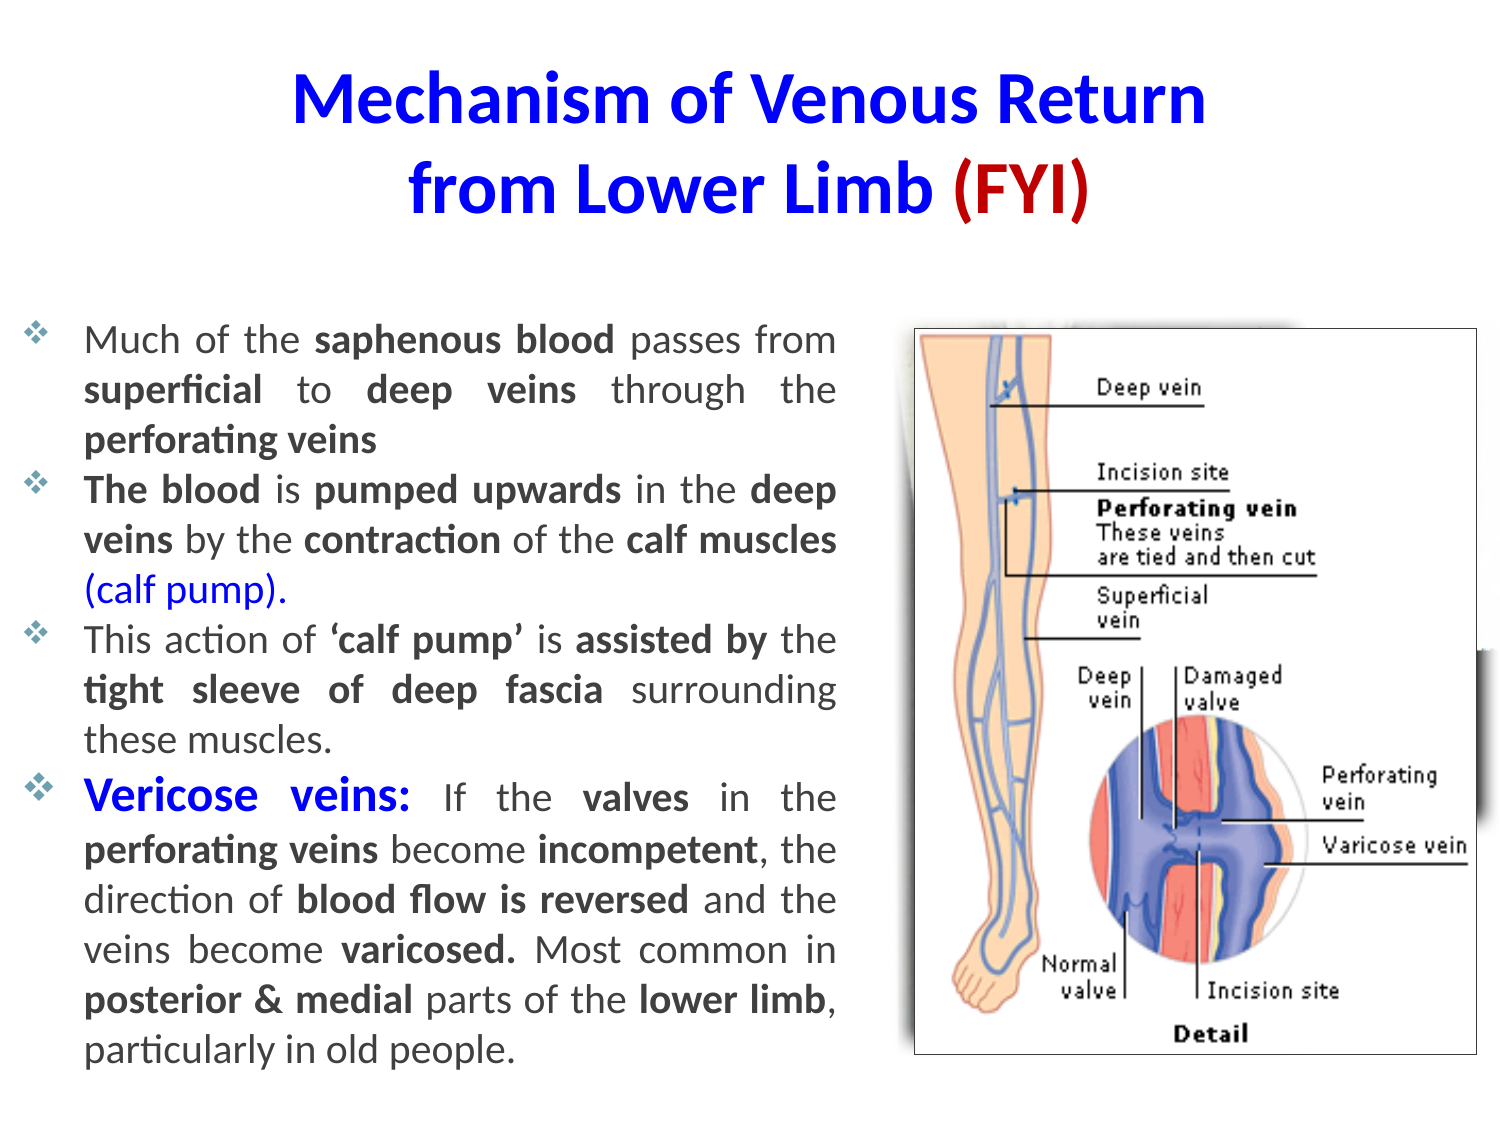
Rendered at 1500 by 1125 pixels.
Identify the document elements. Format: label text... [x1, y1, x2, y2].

picture [1190, 318, 1500, 838]
picture [891, 314, 1182, 1059]
list Much of the saphenous blood passes from superficial to deep veins through the perforating veins The blood is pumped upwards in the deep veins by the contraction of the calf muscles (calf pump). This action of ‘calf pump’ is assisted by the tight sleeve of deep fascia surrounding these muscles. Vericose veins: If the valves in the perforating veins become incompetent, the direction of blood flow is reversed and the veins become varicosed. Most common in posterior & medial parts of the lower limb, particularly in old people. [0, 303, 853, 1125]
picture [913, 327, 1477, 1055]
title Mechanism of Venous Return from Lower Limb (FYI) [0, 37, 1500, 241]
